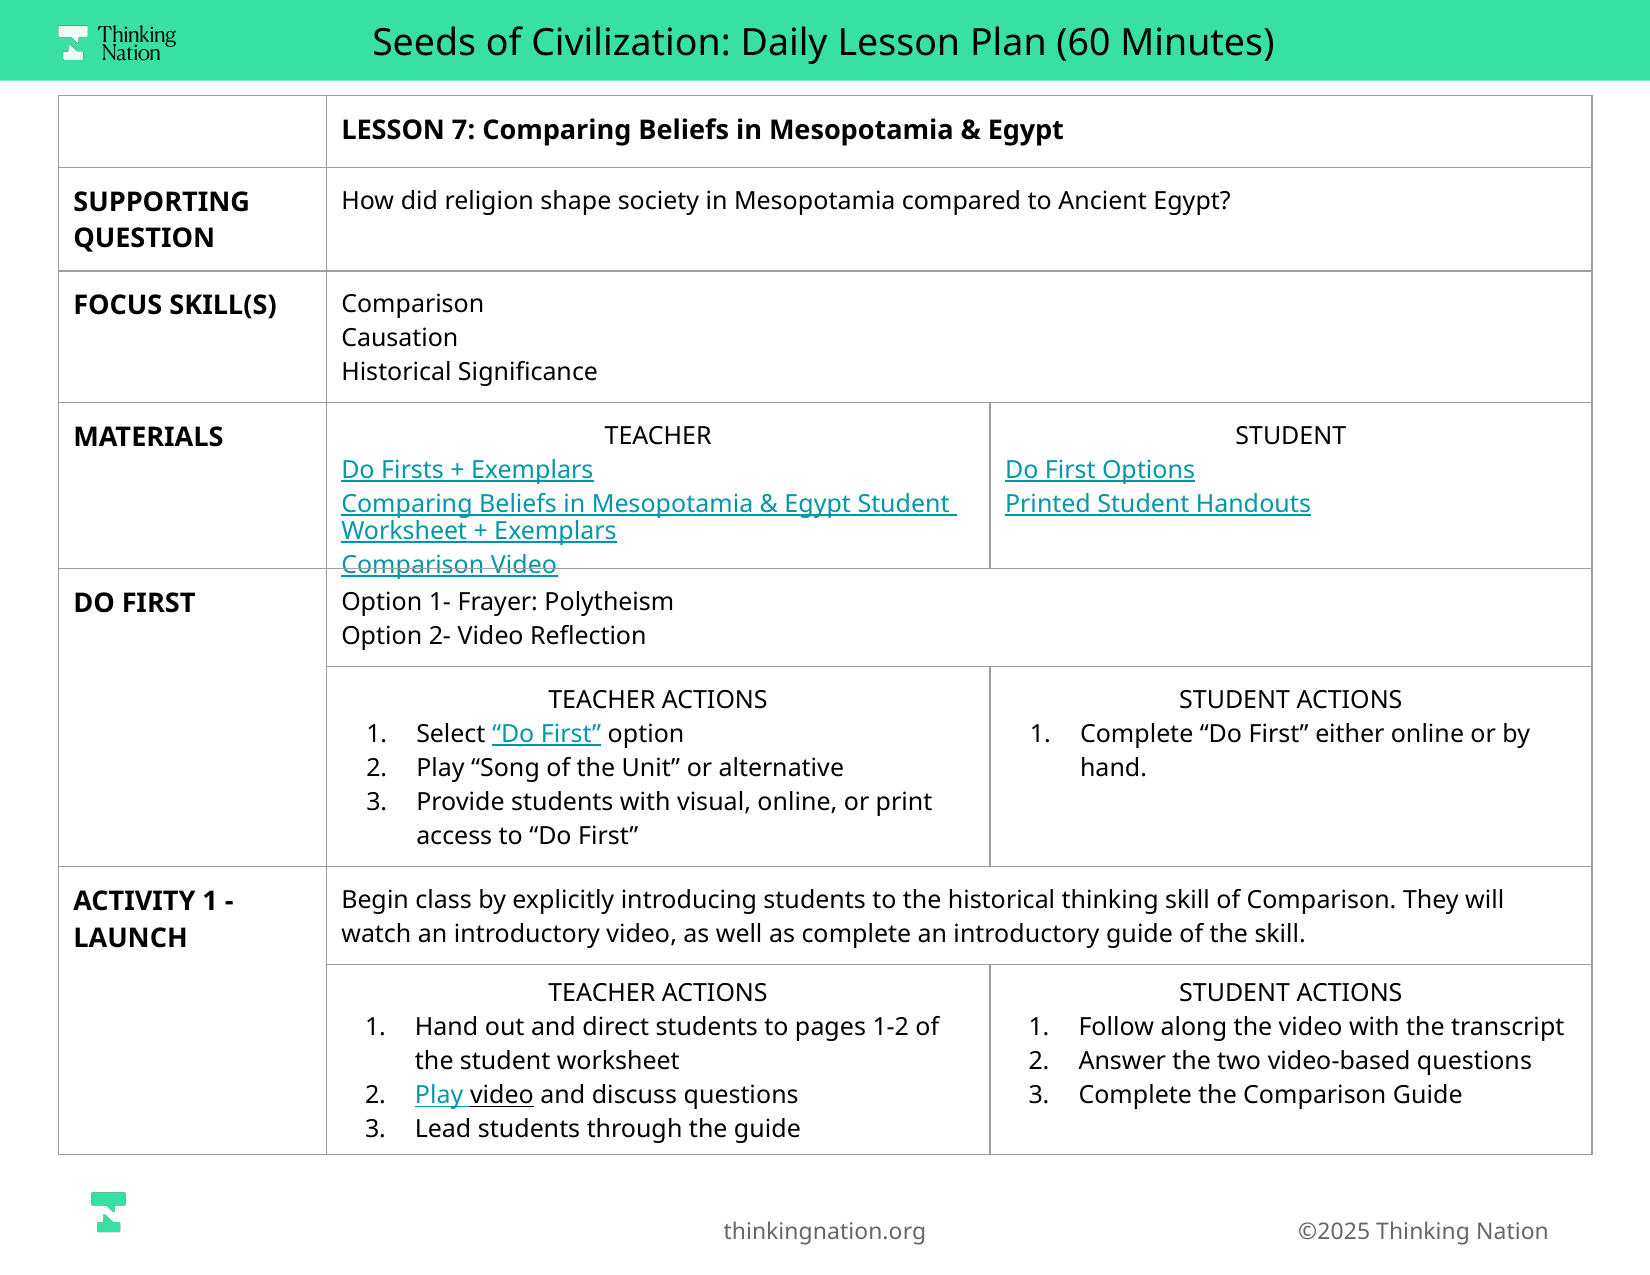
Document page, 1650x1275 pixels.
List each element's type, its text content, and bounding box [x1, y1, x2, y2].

table_cell SUPPORTING QUESTION [59, 168, 326, 270]
table_cell STUDENT ACTIONS Follow along the video with the transcript Answer the two video-based questions Complete the Comparison Guide [991, 965, 1591, 1154]
text_box Seeds of Civilization: Daily Lesson Plan (60 Minutes) [0, 0, 1650, 81]
picture [45, 14, 180, 85]
picture [80, 1184, 136, 1240]
table_cell DO FIRST [59, 569, 326, 866]
table_header [59, 96, 326, 167]
table_cell TEACHER ACTIONS Select “Do First” option Play “Song of the Unit” or alternative Provide students with visual, online, or print access to “Do First” [327, 667, 989, 866]
table_cell TEACHER ACTIONS Hand out and direct students to pages 1-2 of the student worksheet Play video and discuss questions Lead students through the guide [327, 965, 989, 1154]
table_header LESSON 7: Comparing Beliefs in Mesopotamia & Egypt [327, 96, 1591, 167]
table_cell MATERIALS [59, 403, 326, 568]
text_box ©2025 Thinking Nation [1174, 1200, 1566, 1240]
table_cell TEACHER Do Firsts + Exemplars Comparing Beliefs in Mesopotamia & Egypt Student Worksheet + Exemplars Comparison Video [327, 403, 989, 568]
text_box thinkingnation.org [629, 1200, 1021, 1240]
table_cell How did religion shape society in Mesopotamia compared to Ancient Egypt? [327, 168, 1591, 270]
table_cell ACTIVITY 1 - LAUNCH [59, 867, 326, 1154]
table_cell Begin class by explicitly introducing students to the historical thinking skill of Comparison. They will watch an introductory video, as well as complete an introductory guide of the skill. [327, 867, 1591, 964]
table_cell Comparison Causation Historical Significance [327, 272, 1591, 402]
table_cell STUDENT ACTIONS Complete “Do First” either online or by hand. [991, 667, 1591, 866]
table_cell FOCUS SKILL(S) [59, 272, 326, 402]
table_cell STUDENT Do First Options Printed Student Handouts [991, 403, 1591, 568]
table_cell Option 1- Frayer: Polytheism Option 2- Video Reflection [327, 569, 1591, 666]
